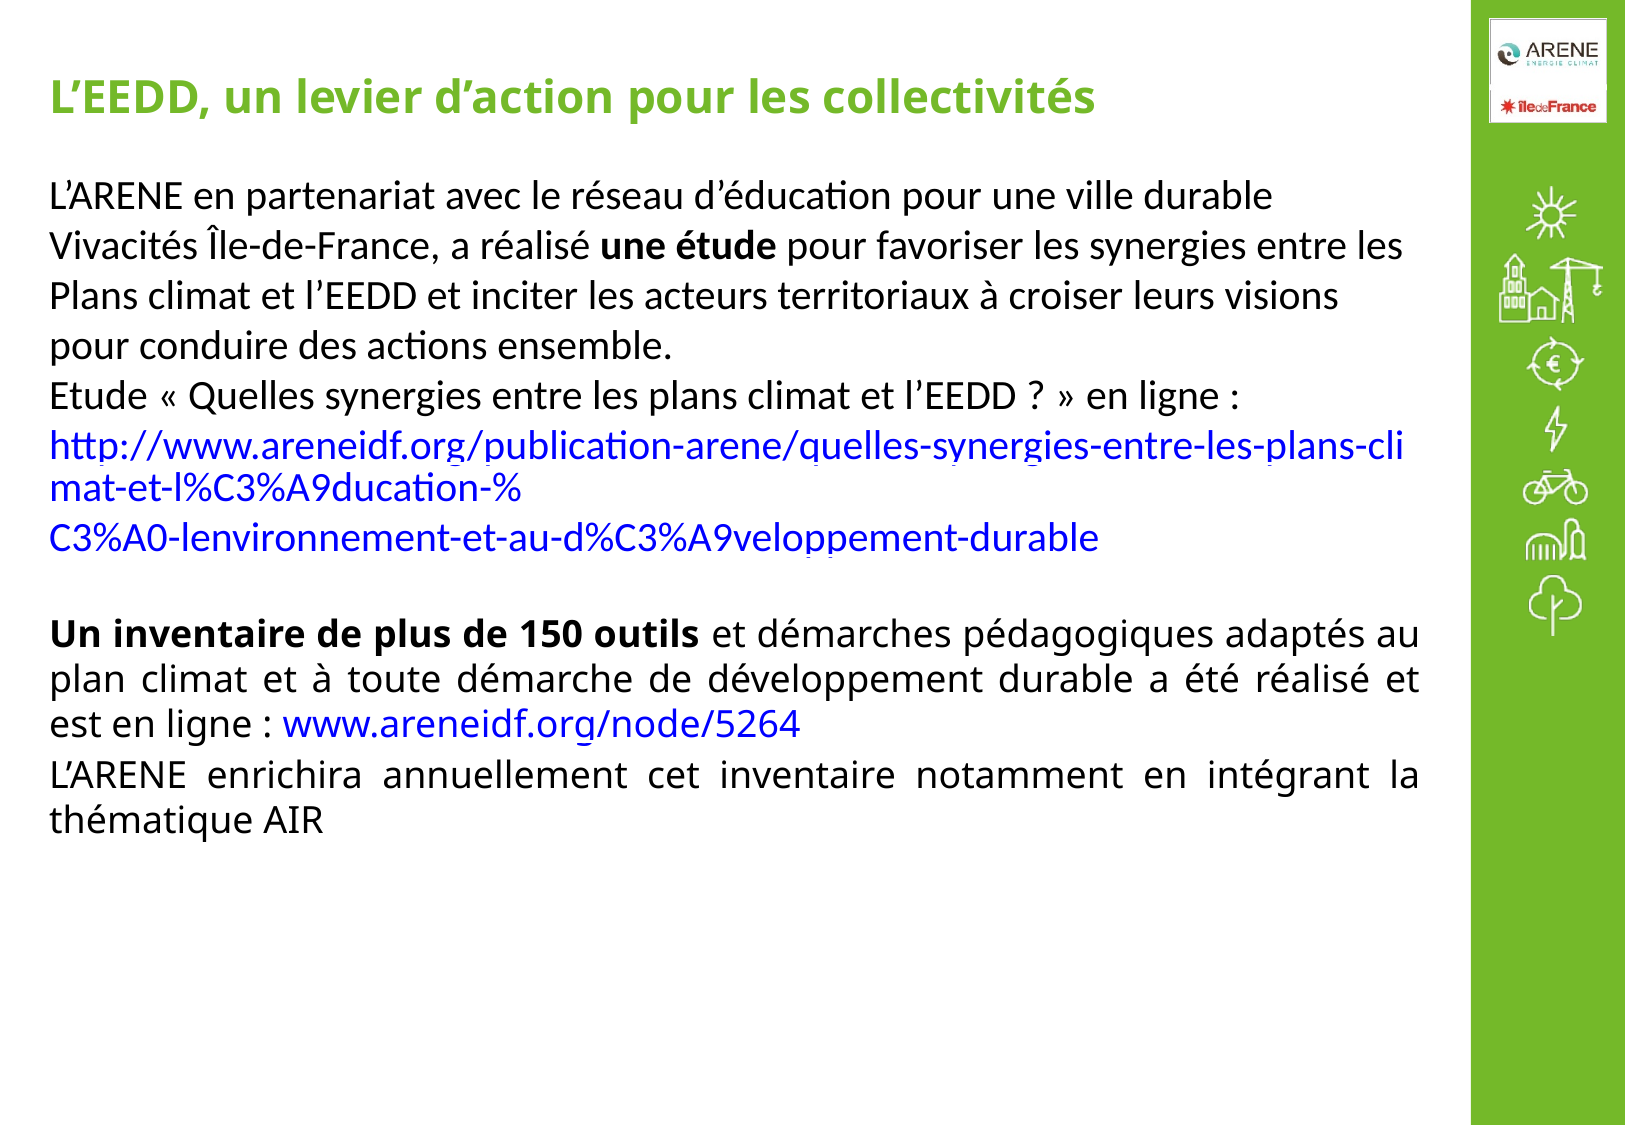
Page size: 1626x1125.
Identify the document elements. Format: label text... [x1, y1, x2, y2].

text_box L’EEDD, un levier d’action pour les collectivités L’ARENE en partenariat avec le réseau d’éducation pour une ville durable Vivacités Île-de-France, a réalisé une étude pour favoriser les synergies entre les Plans climat et l’EEDD et inciter les acteurs territoriaux à croiser leurs visions pour conduire des actions ensemble. Etude « Quelles synergies entre les plans climat et l’EEDD ? » en ligne : http://www.areneidf.org/publication-arene/quelles-synergies-entre-les-plans-climat-et-l%C3%A9ducation-%C3%A0-lenvironnement-et-au-d%C3%A9veloppement-durable Un inventaire de plus de 150 outils et démarches pédagogiques adaptés au plan climat et à toute démarche de développement durable a été réalisé et est en ligne : www.areneidf.org/node/5264 L’ARENE enrichira annuellement cet inventaire notamment en intégrant la thématique AIR [34, 60, 1436, 1125]
picture [1489, 18, 1607, 123]
picture [1499, 186, 1603, 636]
